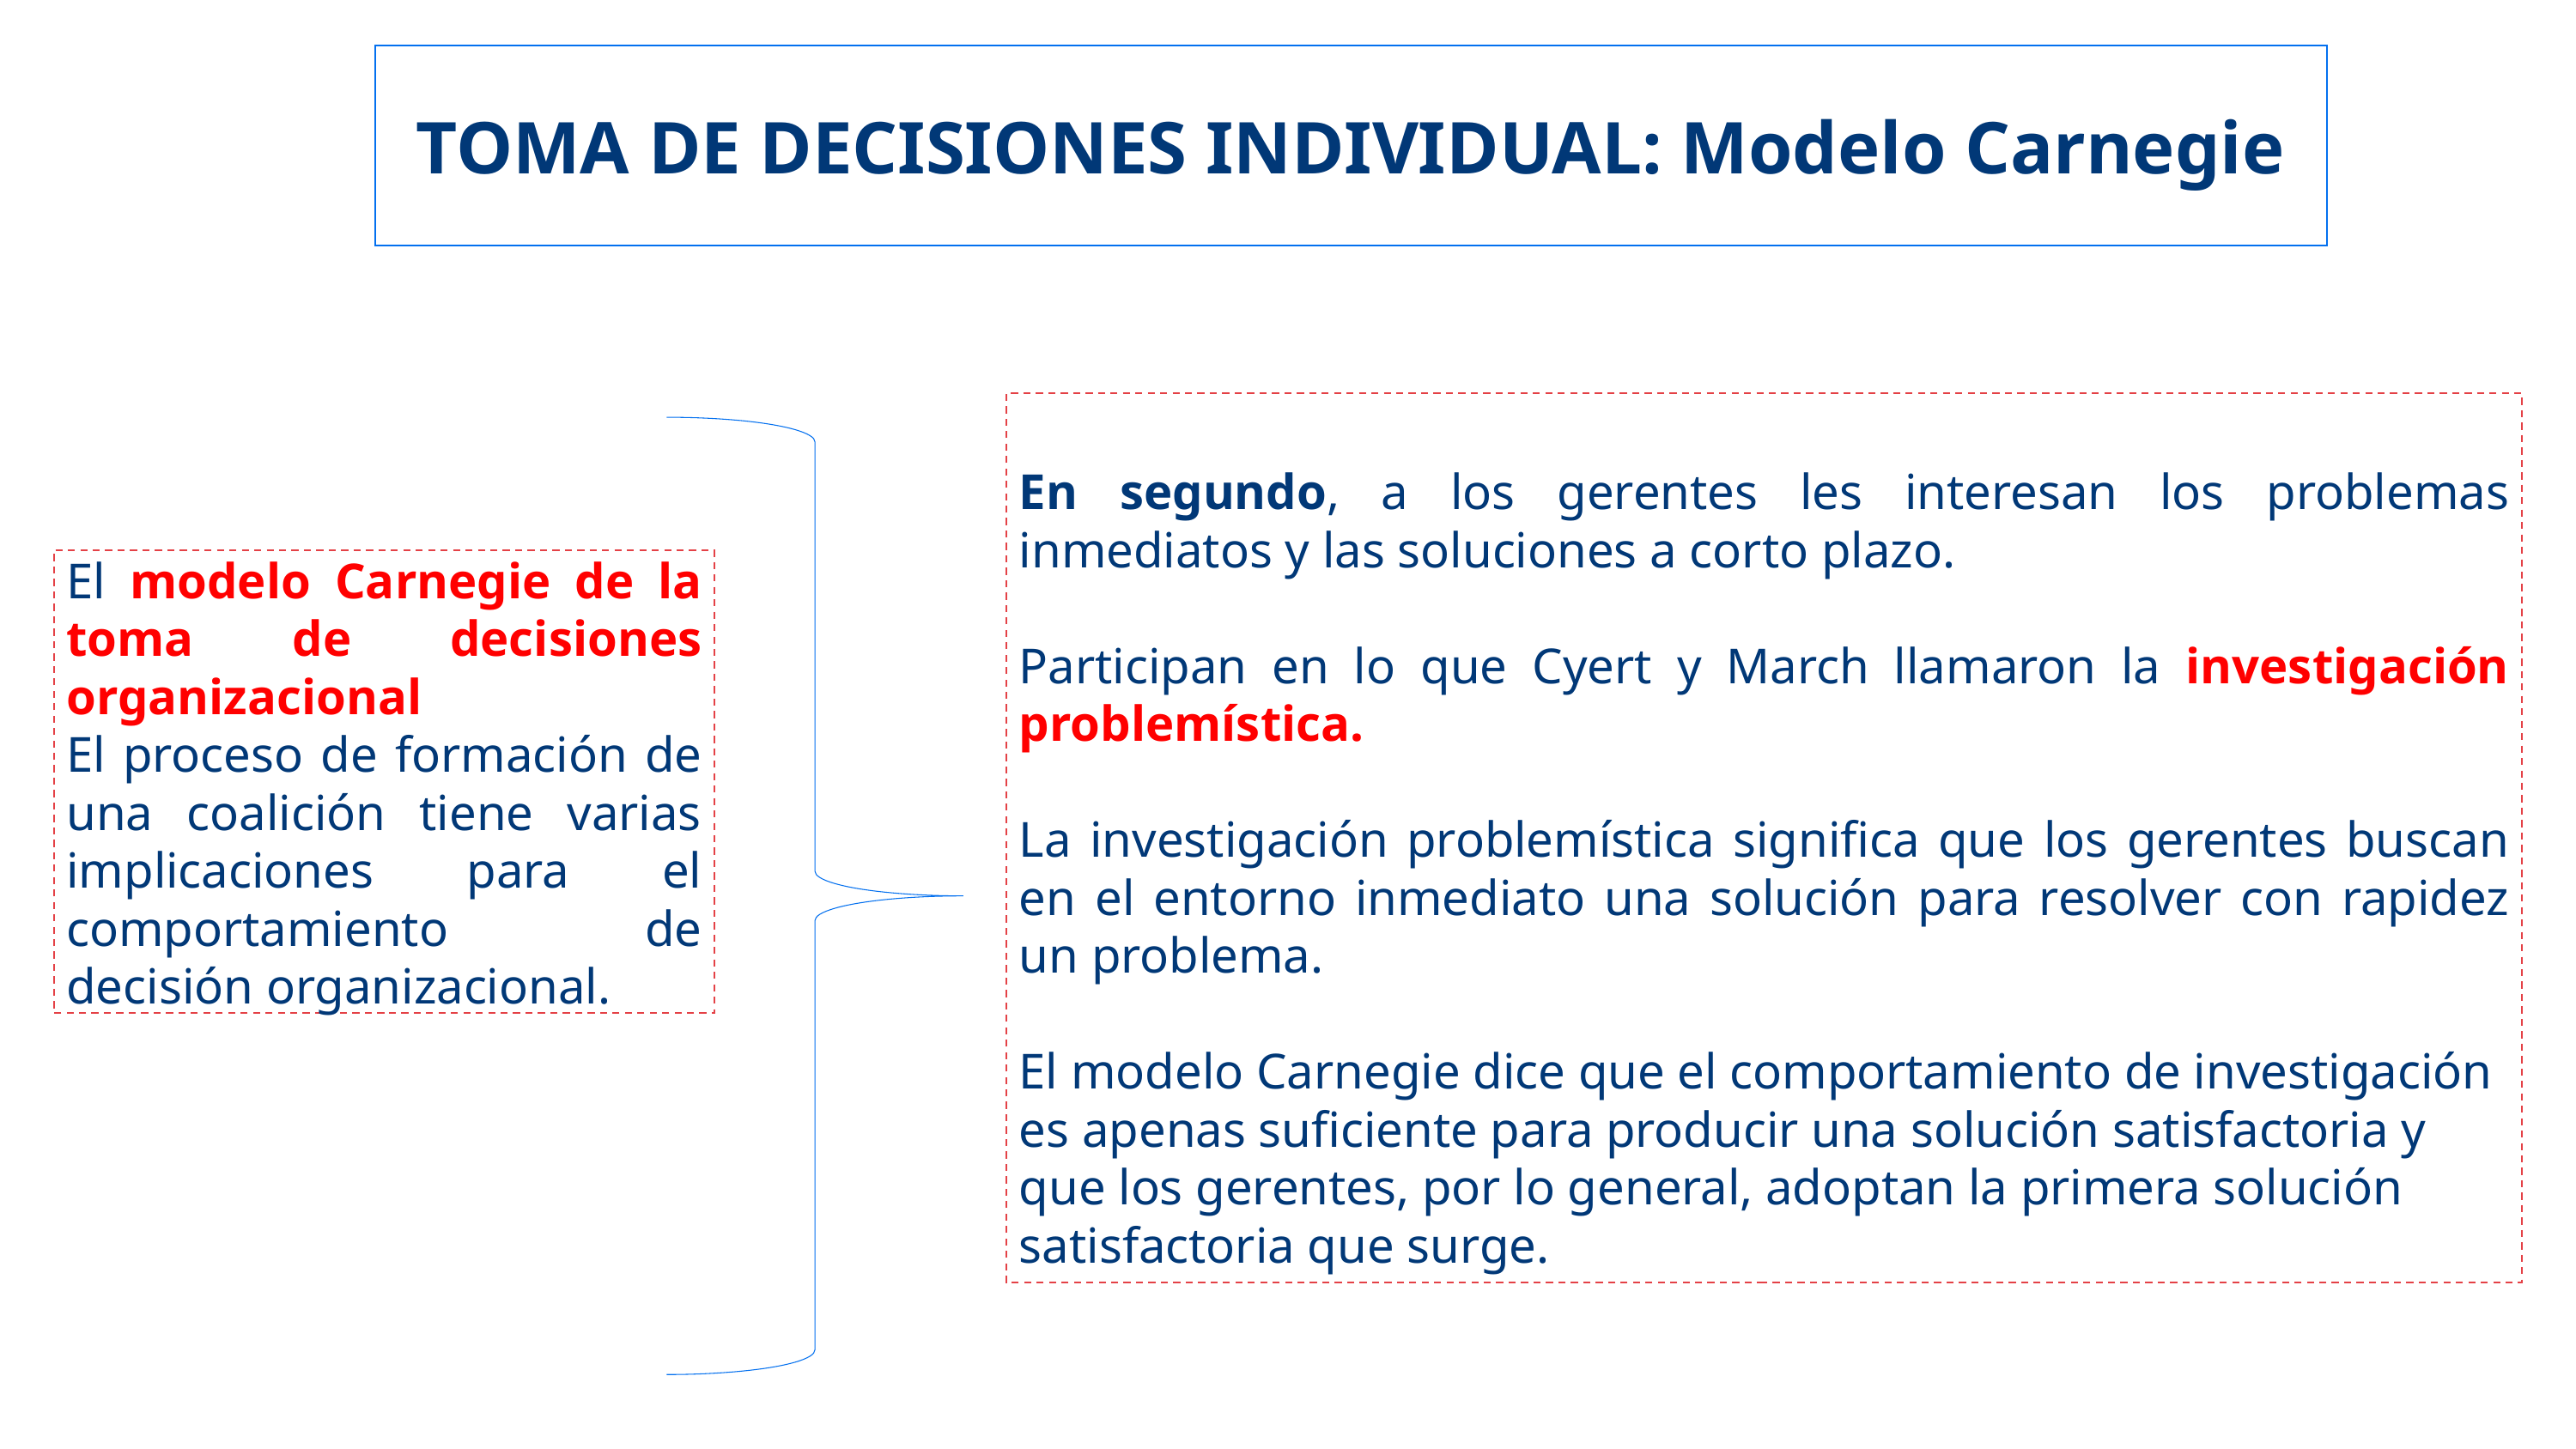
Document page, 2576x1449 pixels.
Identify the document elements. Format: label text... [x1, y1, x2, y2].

text_box En segundo, a los gerentes les interesan los problemas inmediatos y las soluciones a corto plazo. Participan en lo que Cyert y March llamaron la investigación problemística. La investigación problemística significa que los gerentes buscan en el entorno inmediato una solución para resolver con rapidez un problema. El modelo Carnegie dice que el comportamiento de investigación es apenas suficiente para producir una solución satisfactoria y que los gerentes, por lo general, adoptan la primera solución satisfactoria que surge. [1005, 393, 2523, 1283]
text_box El modelo Carnegie de la toma de decisiones organizacional El proceso de formación de una coalición tiene varias implicaciones para el comportamiento de decisión organizacional. [53, 550, 666, 1014]
text_box TOMA DE DECISIONES INDIVIDUAL: Modelo Carnegie [374, 45, 2328, 246]
text_box [666, 416, 963, 1375]
